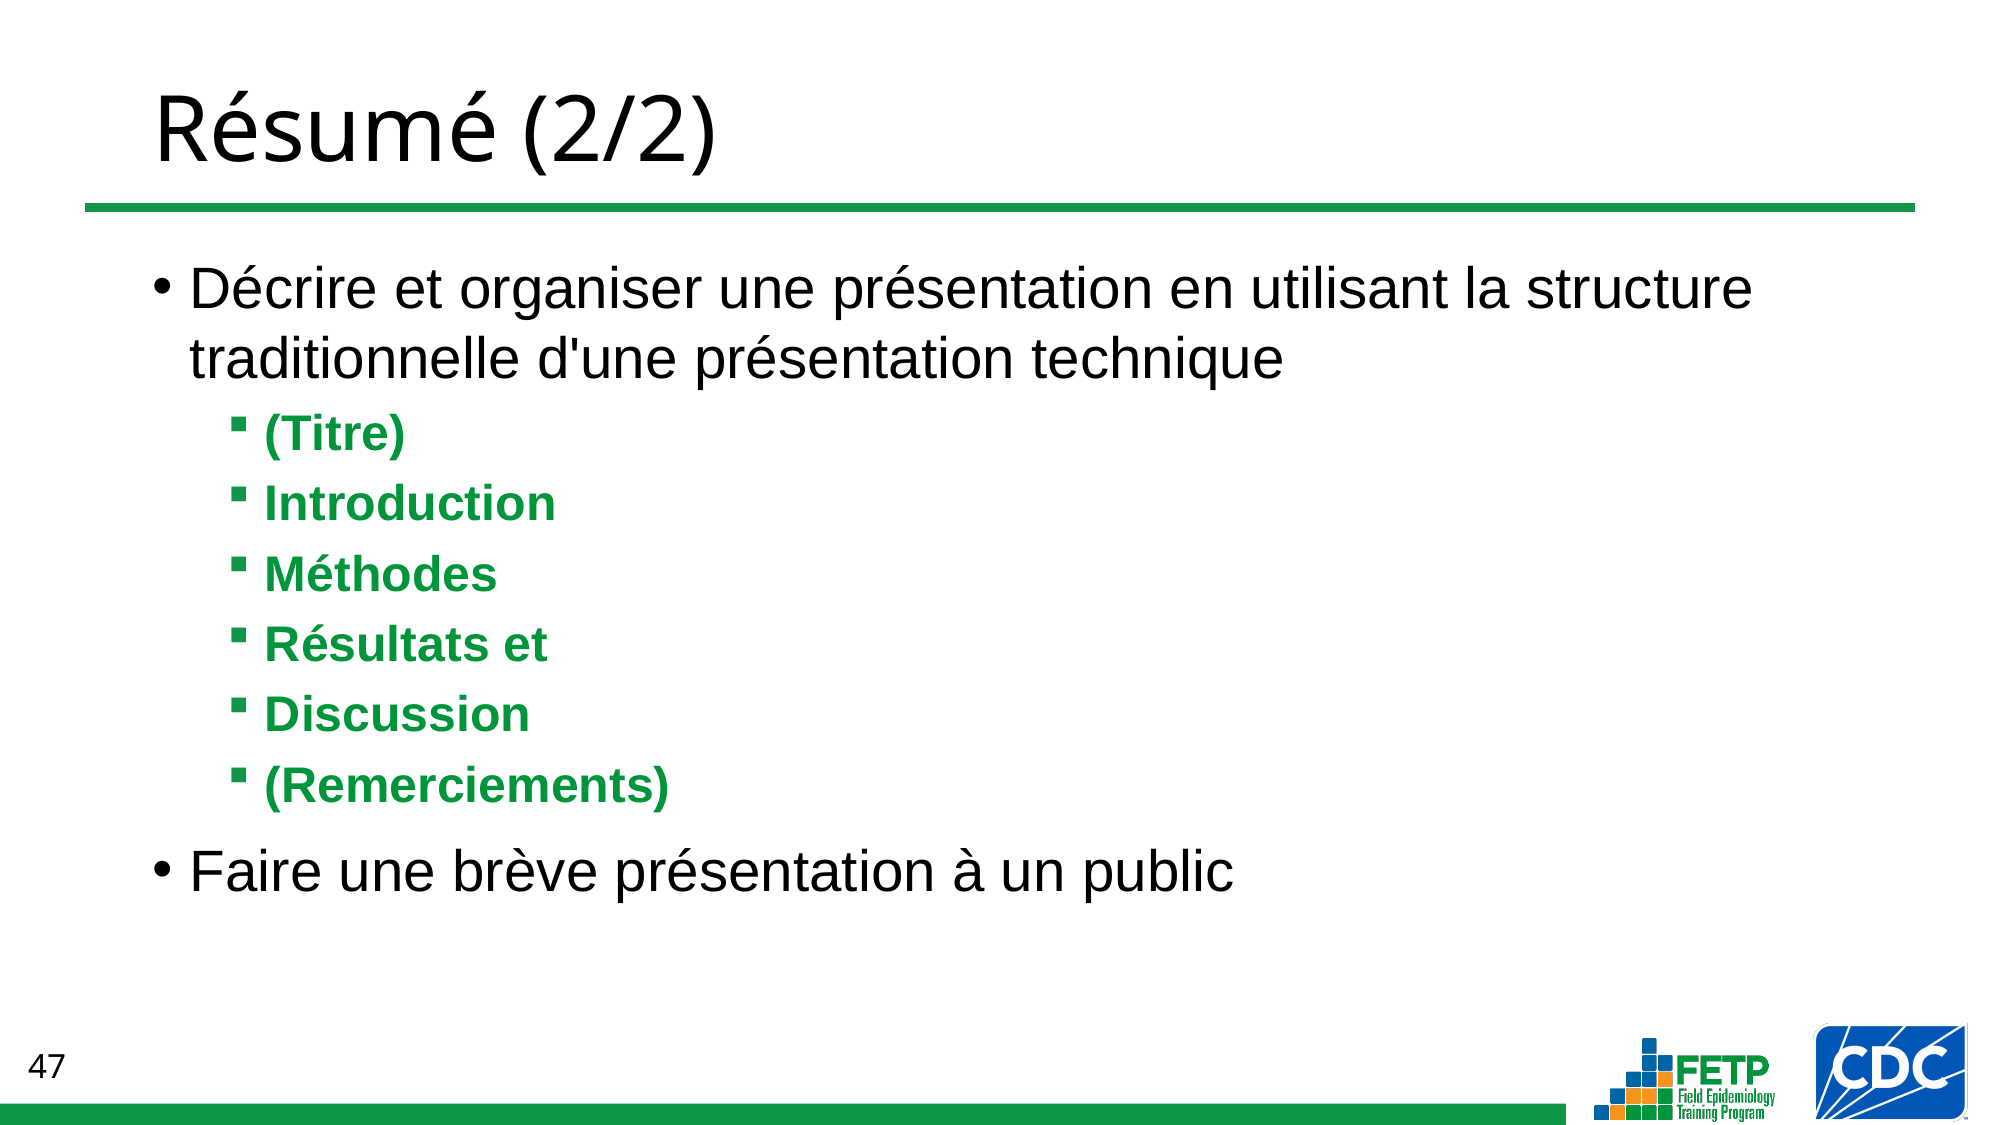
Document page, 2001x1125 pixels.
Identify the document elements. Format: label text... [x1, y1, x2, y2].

picture [1813, 1023, 1968, 1122]
list Décrire et organiser une présentation en utilisant la structure traditionnelle d'une présentation technique (Titre) Introduction Méthodes Résultats et Discussion (Remerciements) Faire une brève présentation à un public [137, 242, 1863, 1004]
picture [1594, 1038, 1775, 1122]
title Résumé (2/2) [137, 75, 1863, 207]
